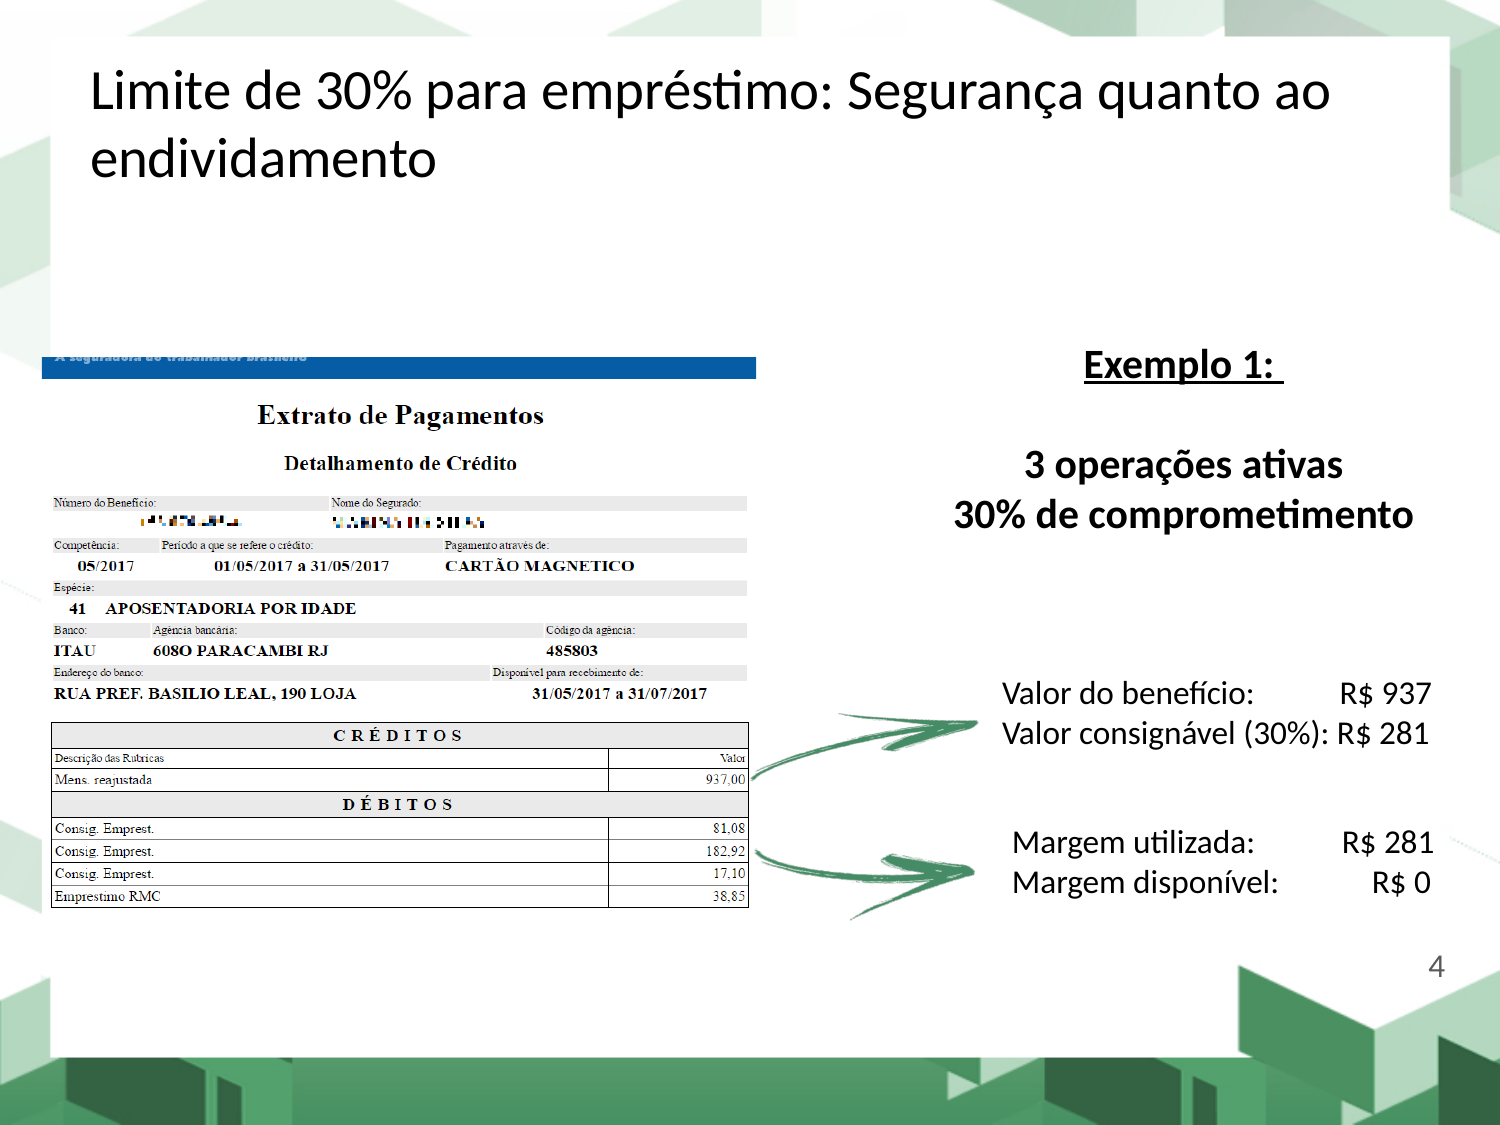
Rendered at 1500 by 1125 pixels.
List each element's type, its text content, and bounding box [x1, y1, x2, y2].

picture [0, 0, 1500, 1125]
text_box 4 [1397, 937, 1476, 992]
text_box Exemplo 1: 3 operações ativas 30% de comprometimento [870, 329, 1497, 545]
text_box Valor do benefício: R$ 937 Valor consignável (30%): R$ 281 [987, 664, 1494, 759]
text_box Margem utilizada: R$ 281 Margem disponível: R$ 0 [997, 813, 1494, 908]
text_box Limite de 30% para empréstimo: Segurança quanto ao endividamento [74, 45, 1425, 197]
